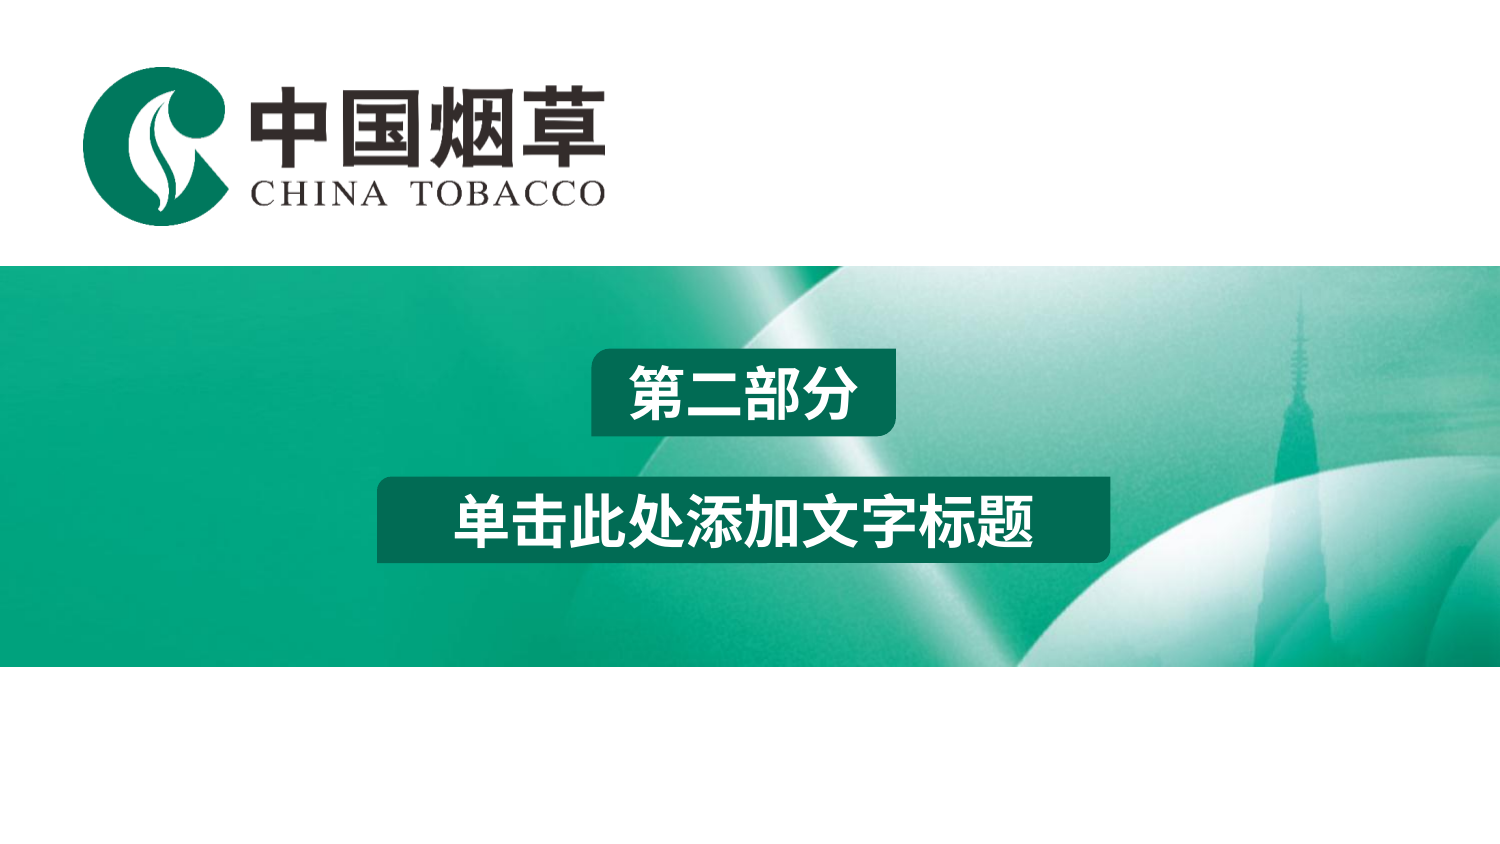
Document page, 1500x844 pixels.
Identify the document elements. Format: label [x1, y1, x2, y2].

picture [0, 266, 1500, 667]
picture [83, 67, 605, 226]
